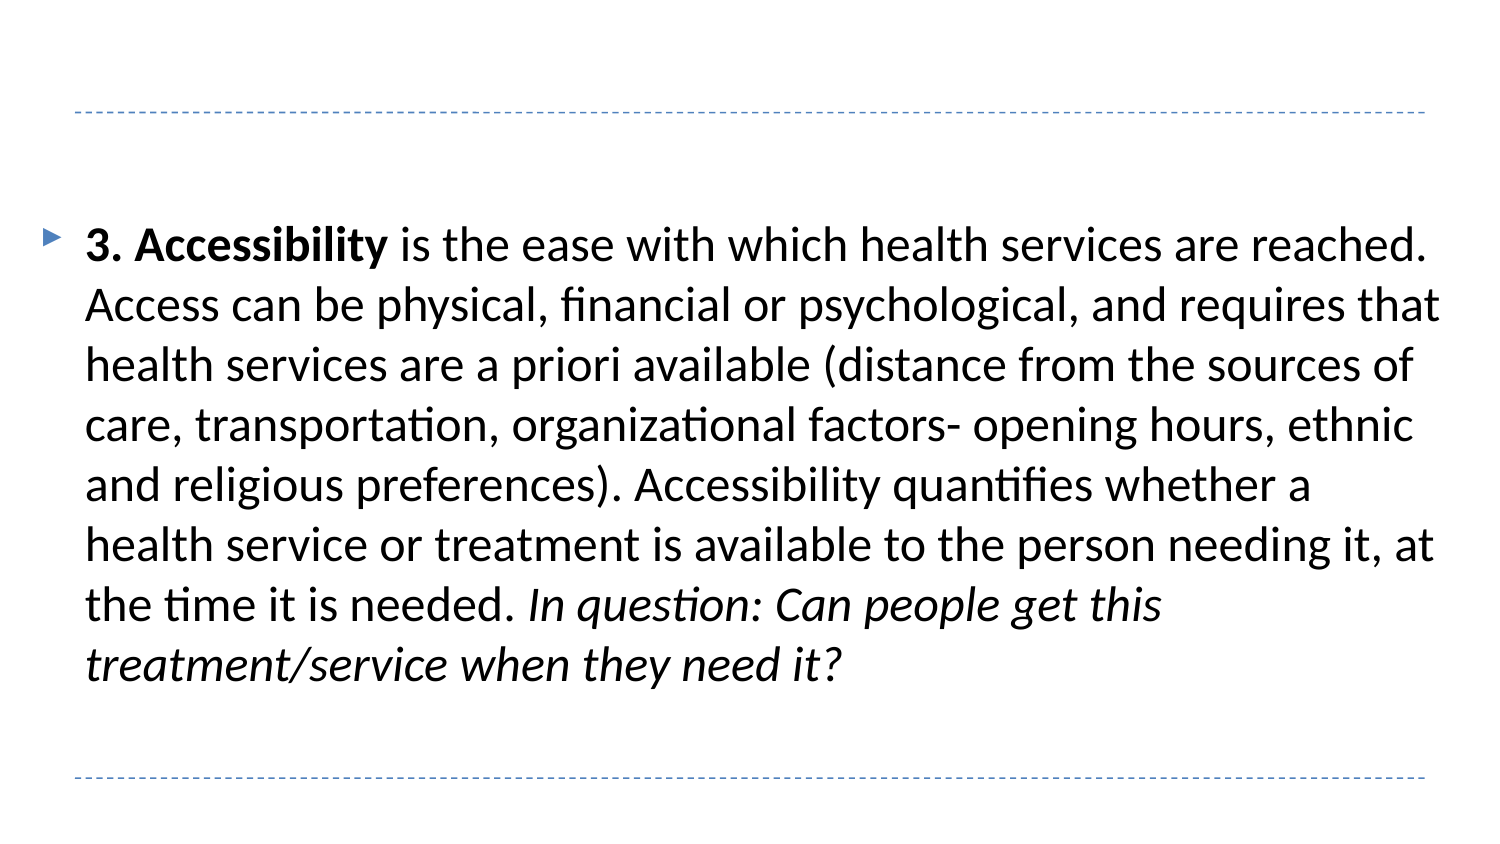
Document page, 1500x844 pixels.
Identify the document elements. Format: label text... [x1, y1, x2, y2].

list 3. Accessibility is the ease with which health services are reached. Access can be physical, financial or psychological, and requires that health services are a priori available (distance from the sources of care, transportation, organizational factors- opening hours, ethnic and religious preferences). Accessibility quantifies whether a health service or treatment is available to the person needing it, at the time it is needed. In question: Can people get this treatment/service when they need it? [24, 121, 1463, 748]
